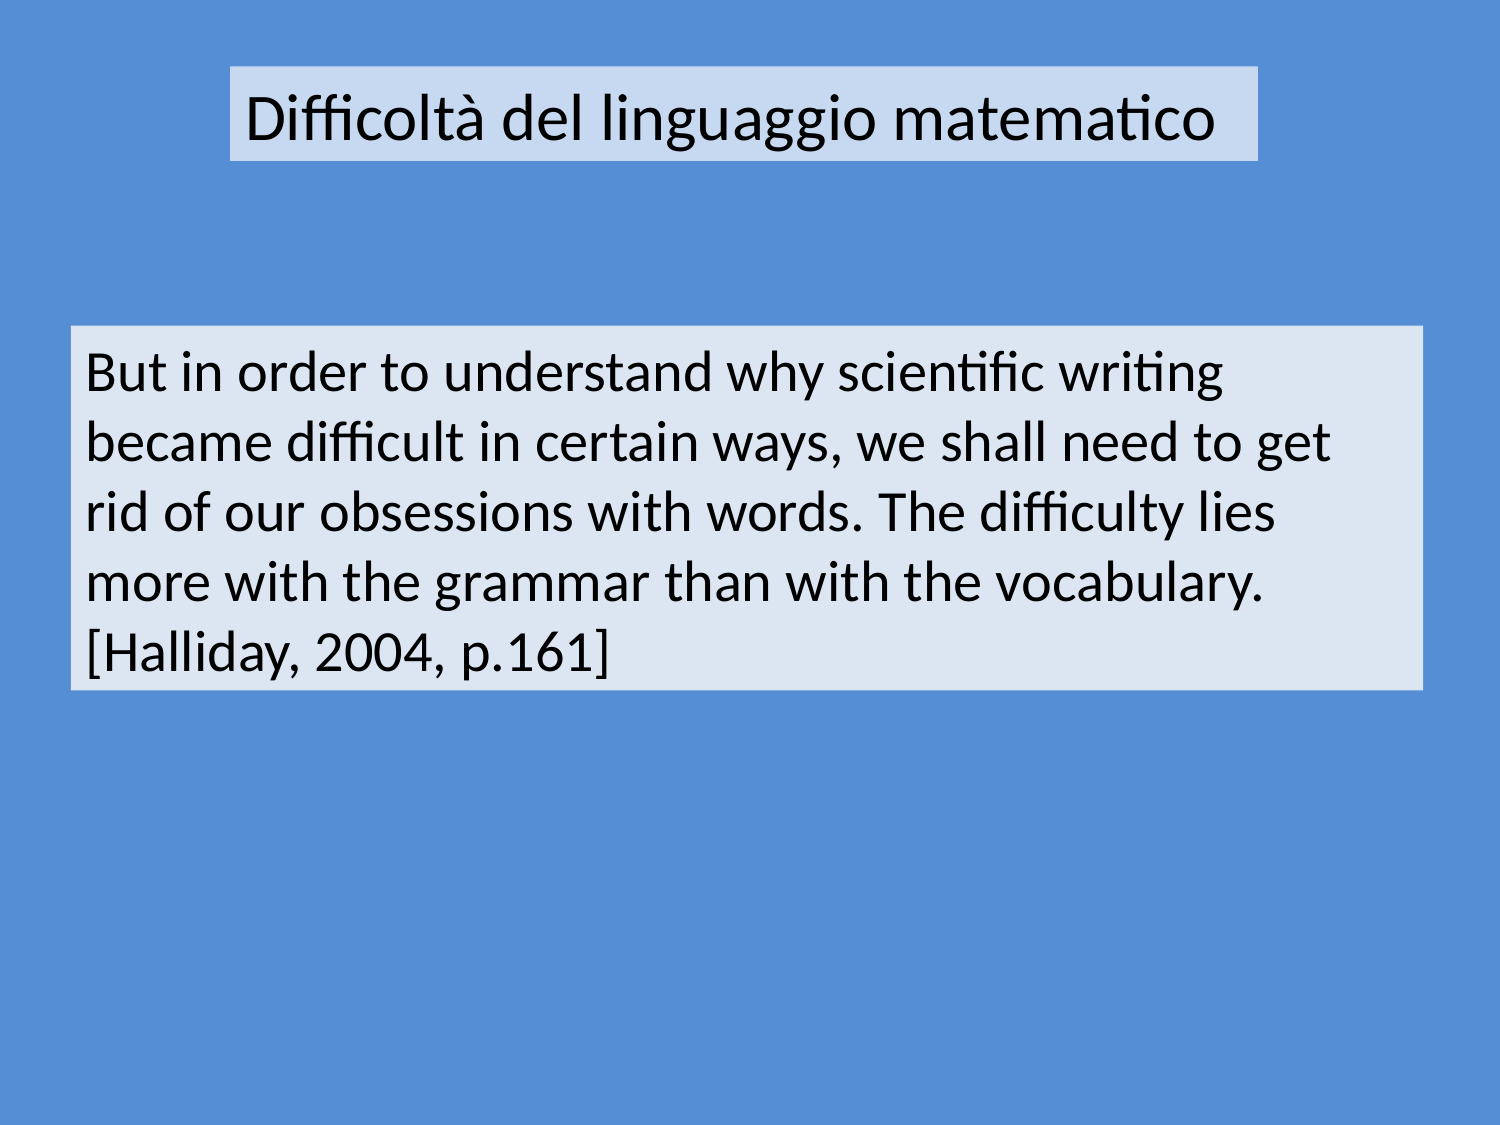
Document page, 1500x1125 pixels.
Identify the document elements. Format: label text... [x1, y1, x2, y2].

text_box Difficoltà del linguaggio matematico [230, 66, 1258, 161]
text_box But in order to understand why scientific writing became difficult in certain ways, we shall need to get rid of our obsessions with words. The difficulty lies more with the grammar than with the vocabulary. [Halliday, 2004, p.161] [70, 325, 1424, 691]
